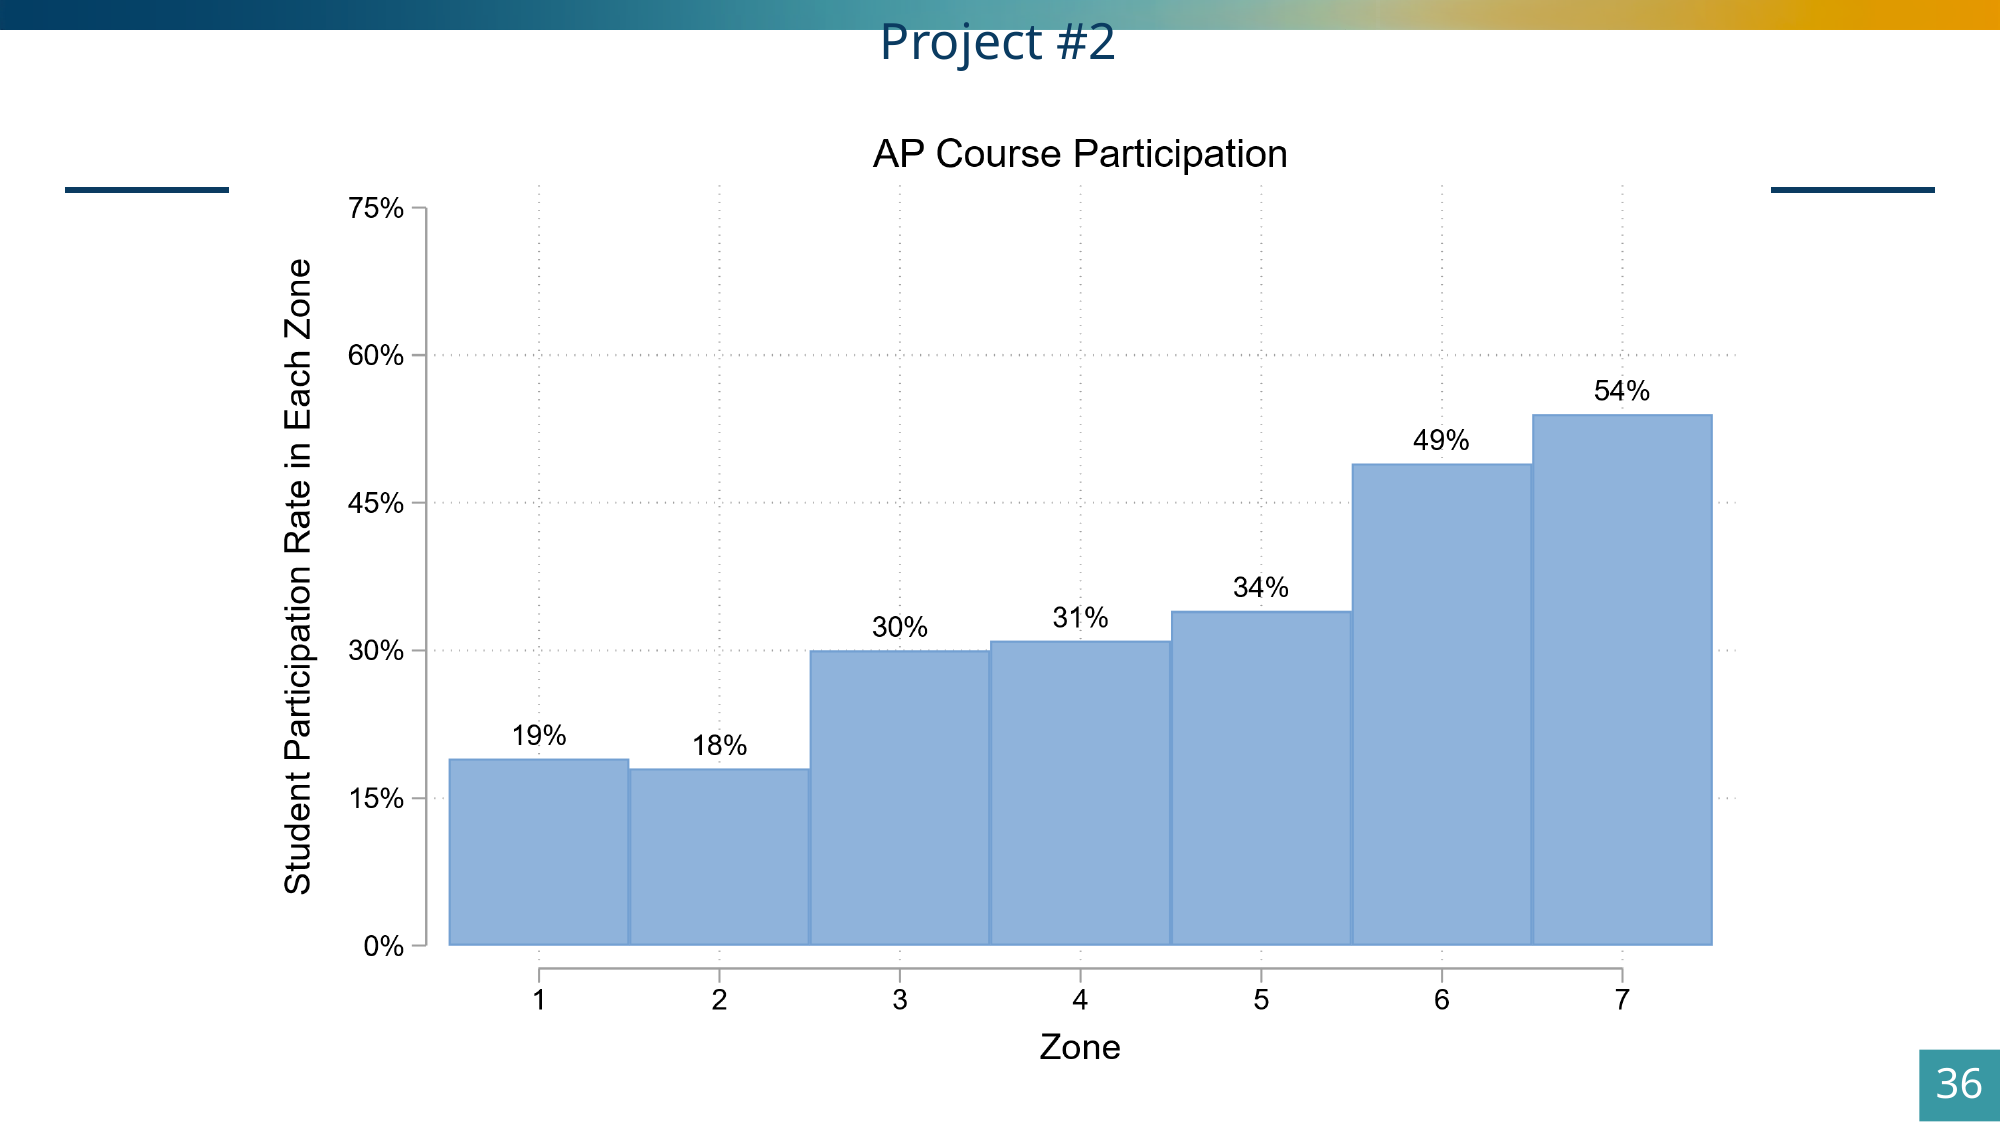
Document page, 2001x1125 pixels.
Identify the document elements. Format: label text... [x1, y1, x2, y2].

text_box Project #2 [865, 1, 1169, 77]
picture [0, 0, 2000, 30]
picture [229, 97, 1771, 1125]
